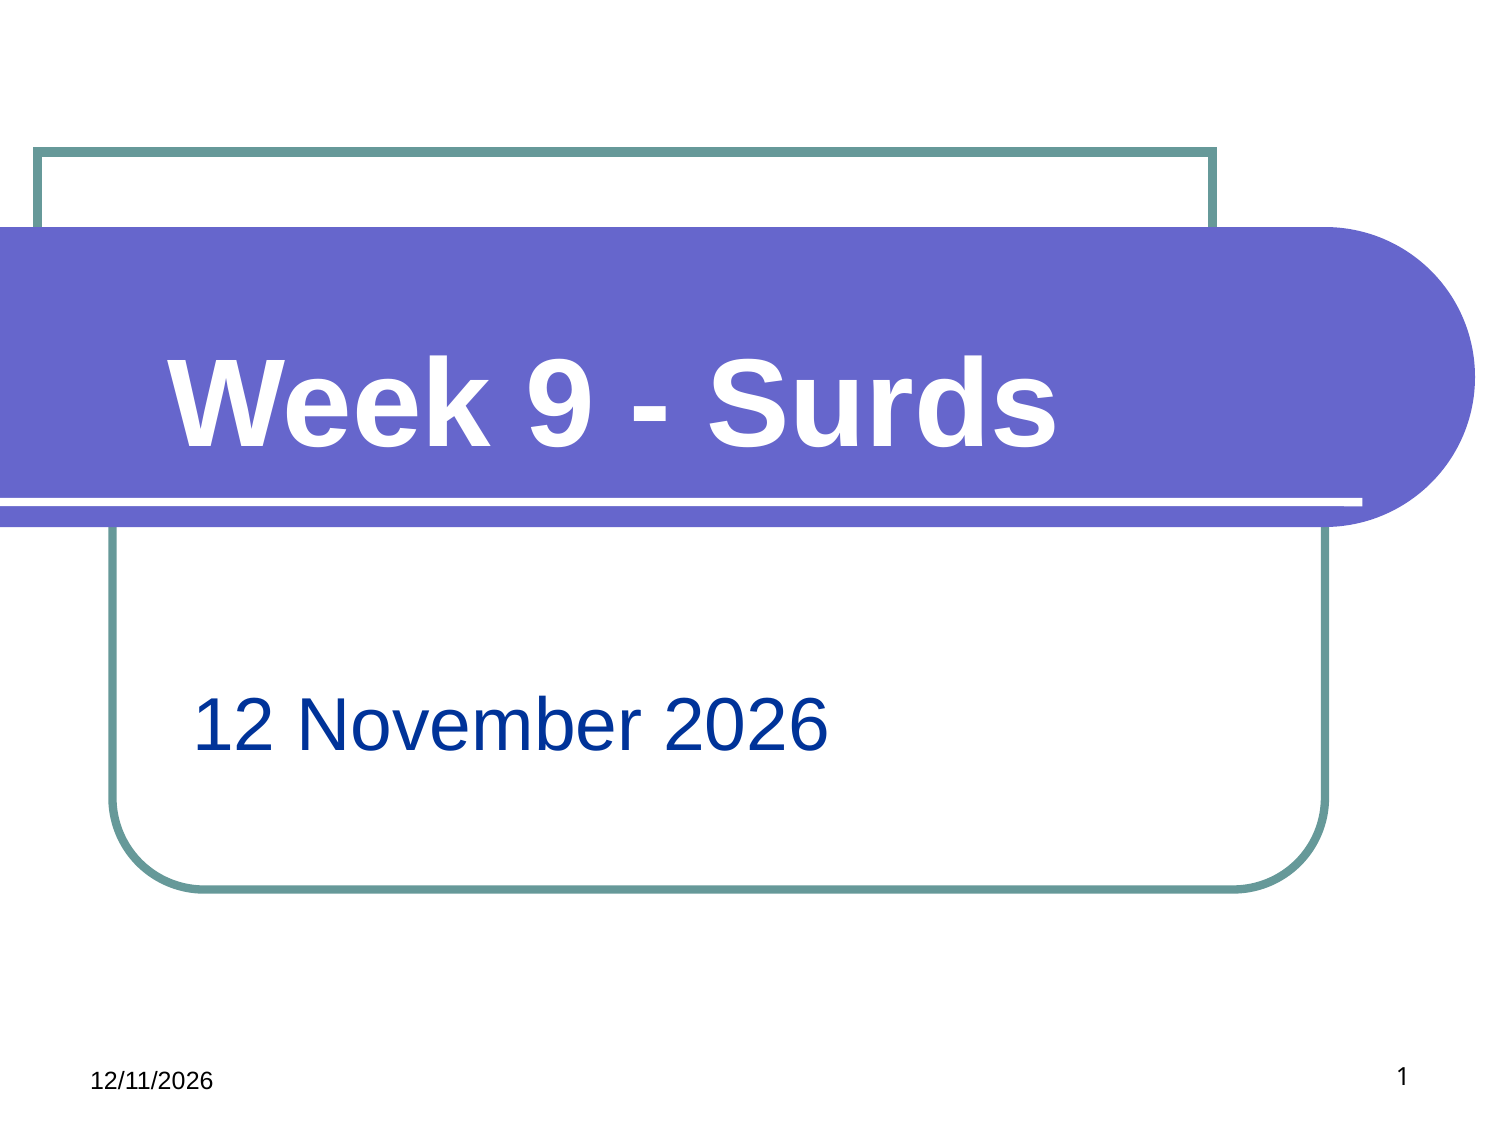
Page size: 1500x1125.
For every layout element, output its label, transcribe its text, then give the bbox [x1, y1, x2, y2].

slide_number 1 [1074, 1024, 1426, 1103]
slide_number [74, 1024, 426, 1103]
text_box 01 November 2010 [177, 667, 846, 773]
title Week 9 - Surds [152, 292, 1419, 500]
